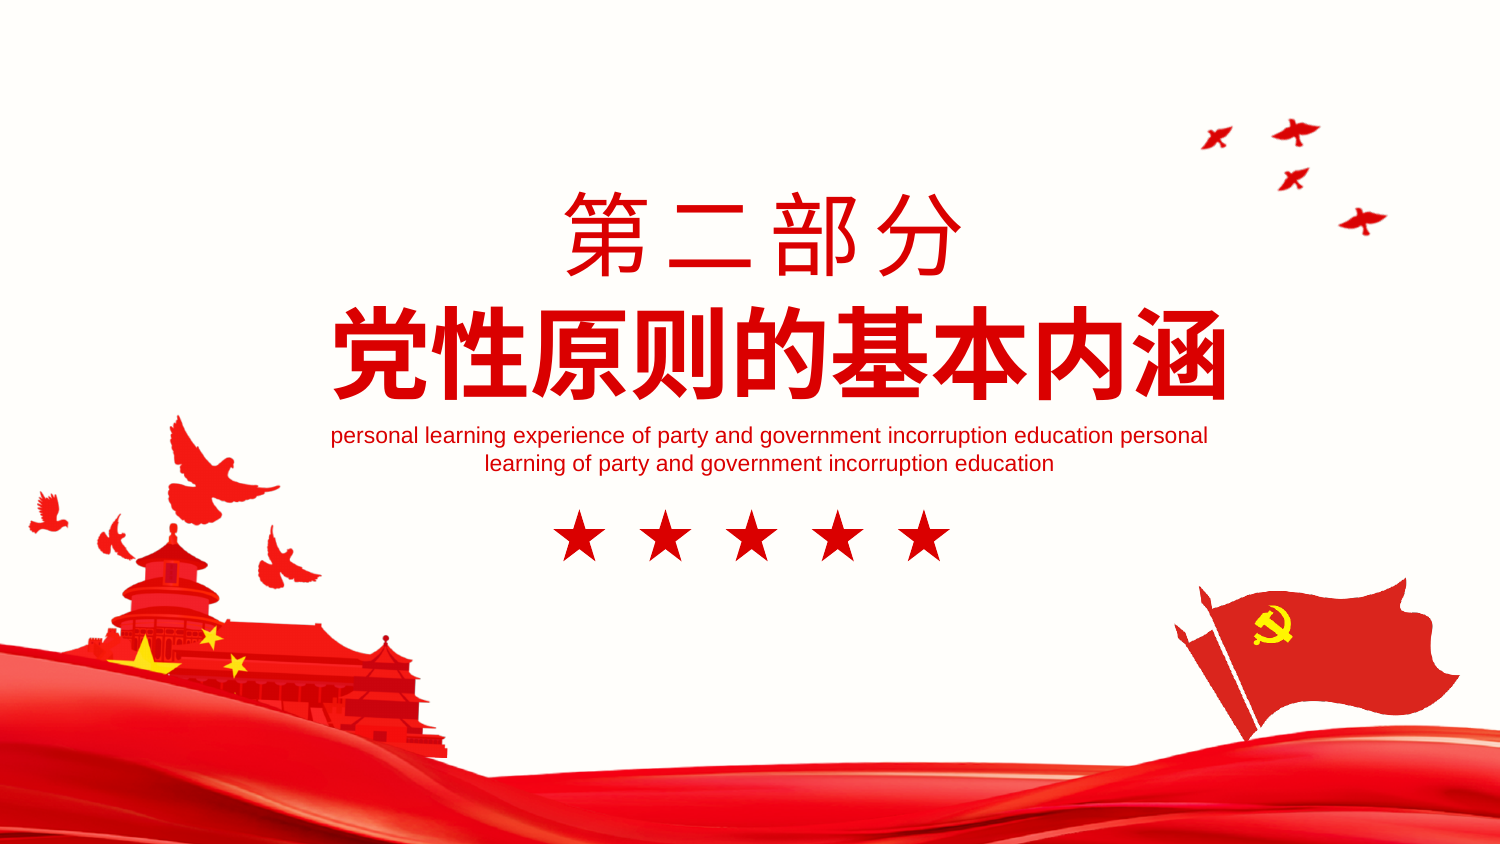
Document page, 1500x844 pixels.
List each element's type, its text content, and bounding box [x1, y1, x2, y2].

text_box 党性原则的基本内涵 [315, 284, 1246, 419]
text_box 第二部分 [545, 170, 981, 296]
picture [0, 397, 1500, 844]
text_box personal learning experience of party and government incorruption education personal learning of party and government incorruption education [455, 413, 1238, 484]
picture [1139, 14, 1453, 321]
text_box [553, 509, 950, 562]
